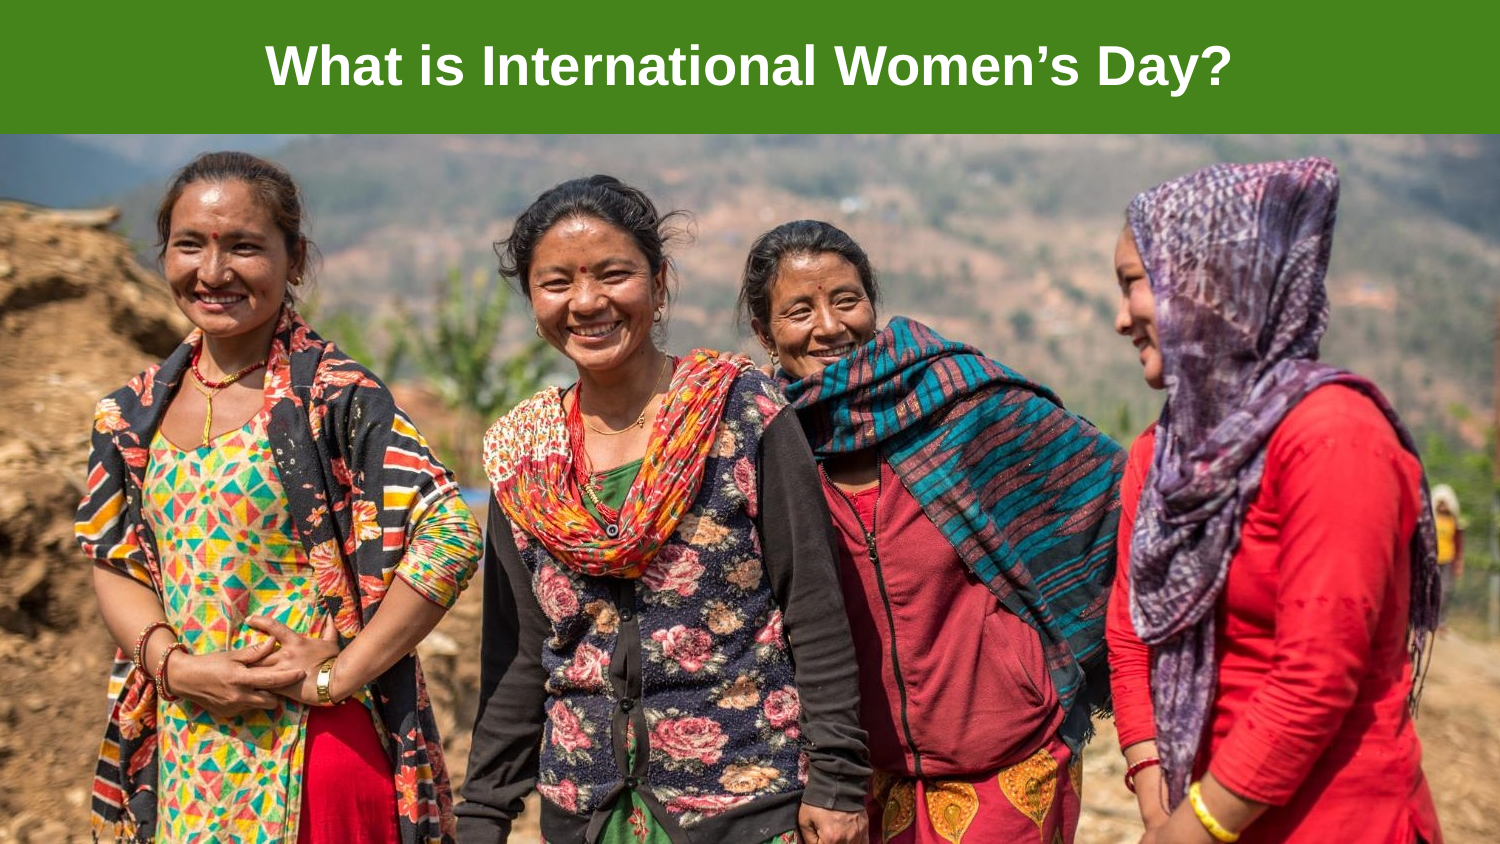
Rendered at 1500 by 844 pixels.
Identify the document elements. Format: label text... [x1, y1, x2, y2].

picture [0, 134, 1500, 844]
text_box What is International Women’s Day? [0, 0, 1500, 115]
